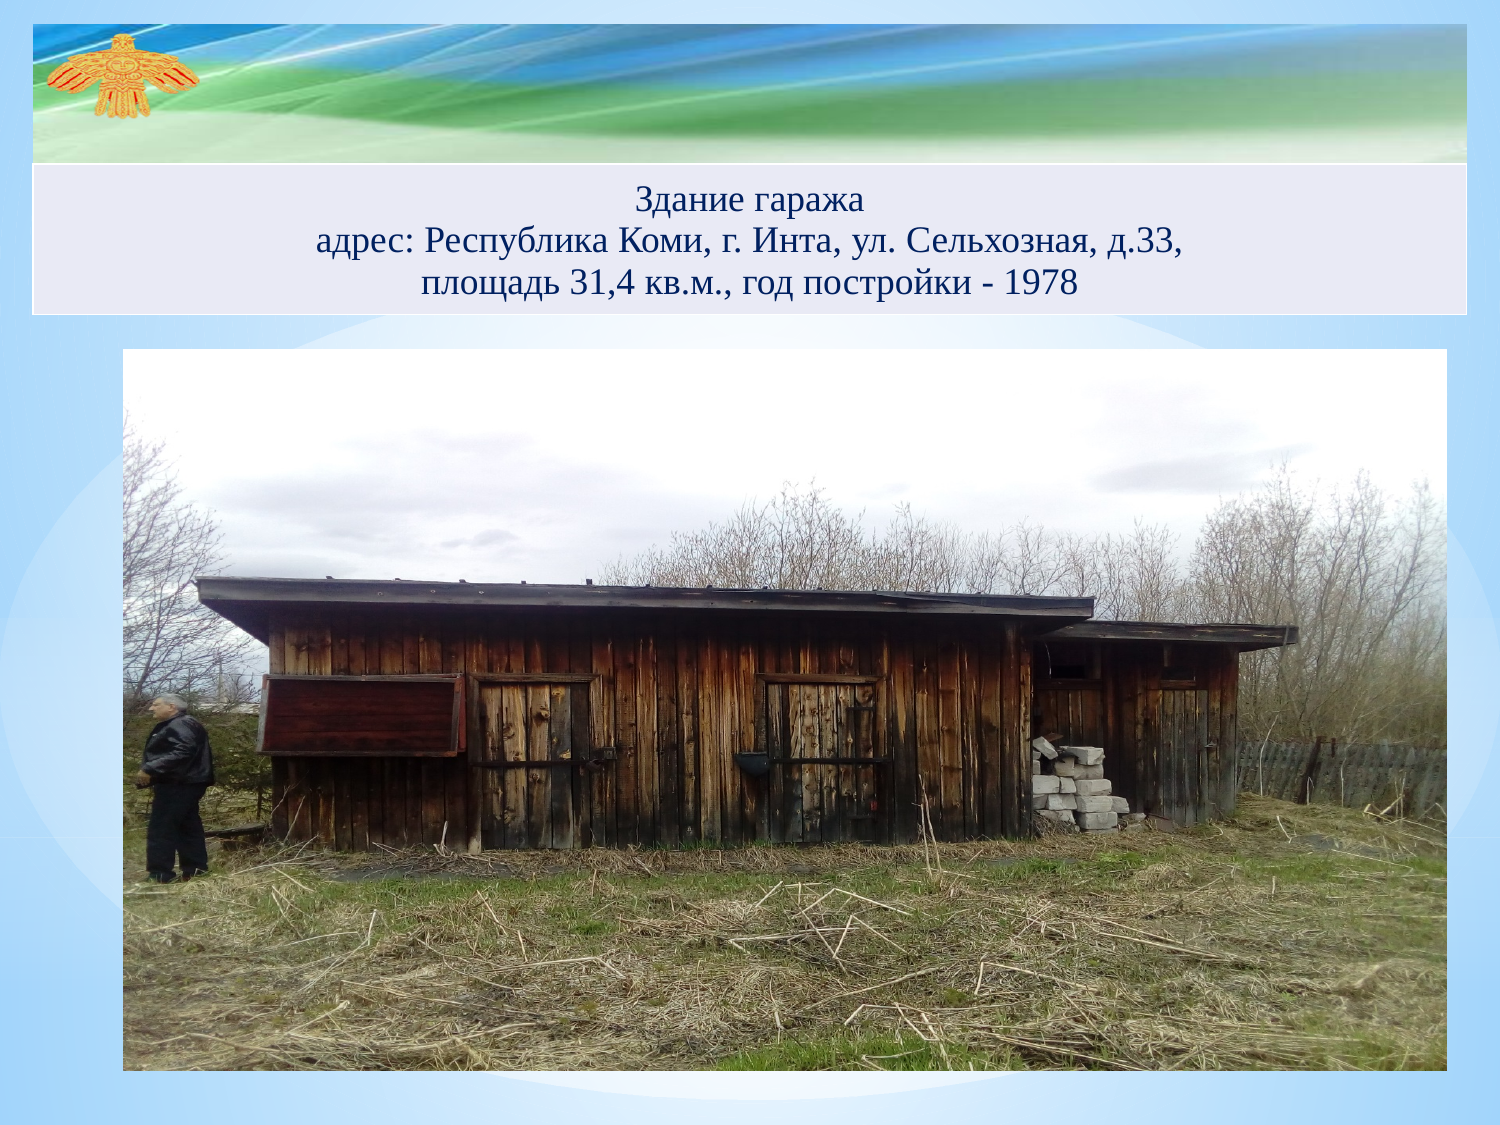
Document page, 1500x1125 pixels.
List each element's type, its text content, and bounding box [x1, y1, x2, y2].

picture [33, 23, 1467, 165]
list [123, 349, 1448, 1071]
table_header Здание гаража адрес: Республика Коми, г. Инта, ул. Сельхозная, д.33, площадь 31,4 кв.м., год постройки - 1978 [34, 171, 1466, 314]
